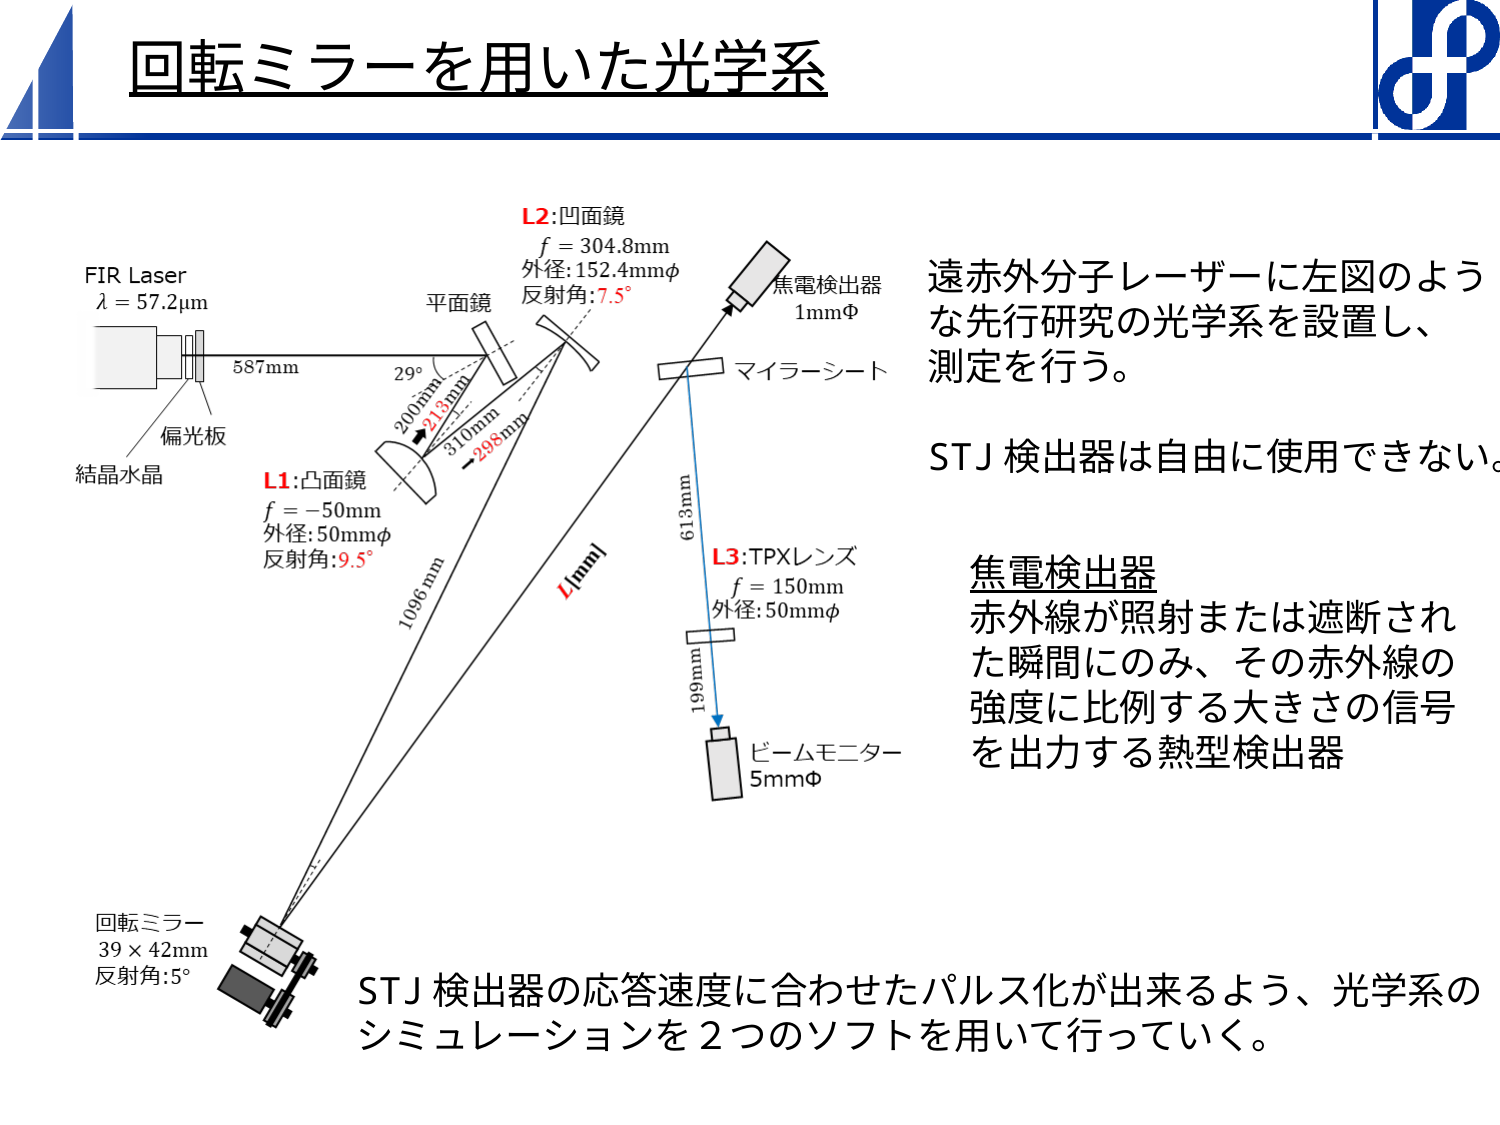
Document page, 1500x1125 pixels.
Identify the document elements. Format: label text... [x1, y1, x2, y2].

text_box 遠赤外分子レーザーに左図のよう な先行研究の光学系を設置し、 測定を行う。 STJ検出器は自由に使用できない。 [920, 245, 1500, 486]
text_box STJ検出器の応答速度に合わせたパルス化が出来るよう、光学系の シミュレーションを２つのソフトを用いて行っていく。 [341, 959, 1498, 1065]
picture [1378, 0, 1500, 130]
text_box 焦電検出器 赤外線が照射または遮断された瞬間にのみ、その赤外線の強度に比例する大きさの信号を出力する熱型検出器 [954, 541, 1495, 782]
title 回転ミラーを用いた光学系 [114, 30, 1386, 162]
picture [60, 197, 920, 1029]
